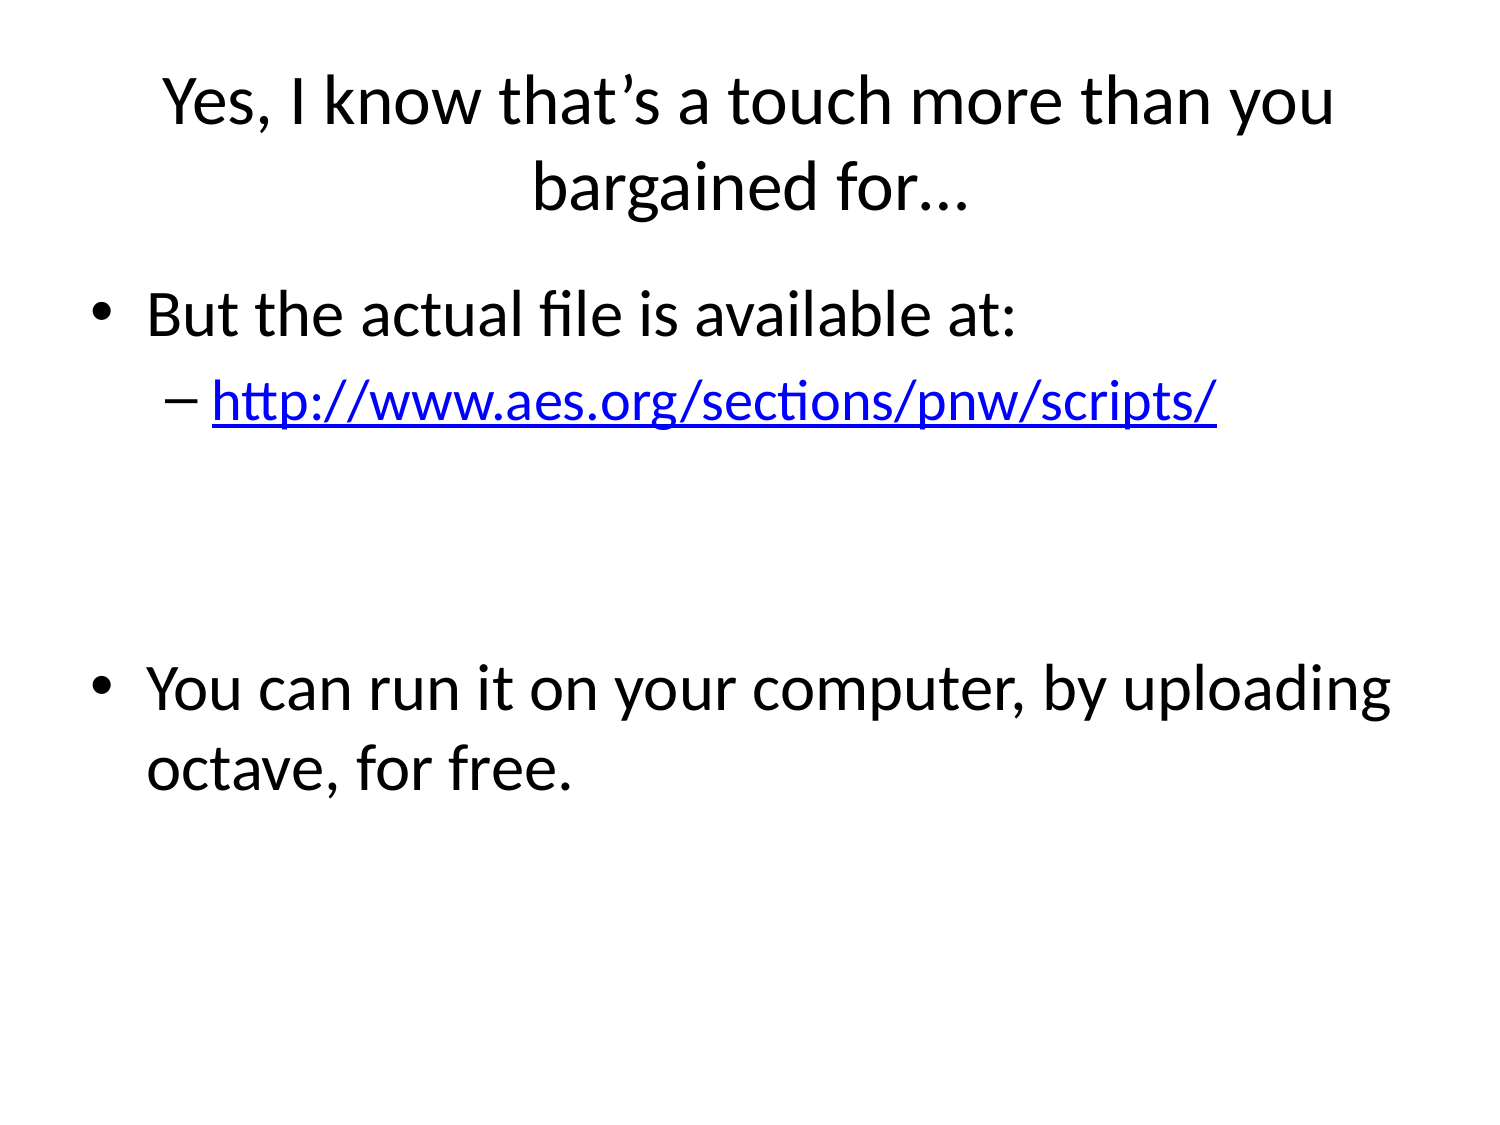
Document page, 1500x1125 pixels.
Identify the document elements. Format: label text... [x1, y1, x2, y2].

title Yes, I know that’s a touch more than you bargained for… [75, 45, 1425, 233]
list But the actual file is available at: http://www.aes.org/sections/pnw/scripts/ You can run it on your computer, by uploading octave, for free. [75, 262, 1425, 1005]
